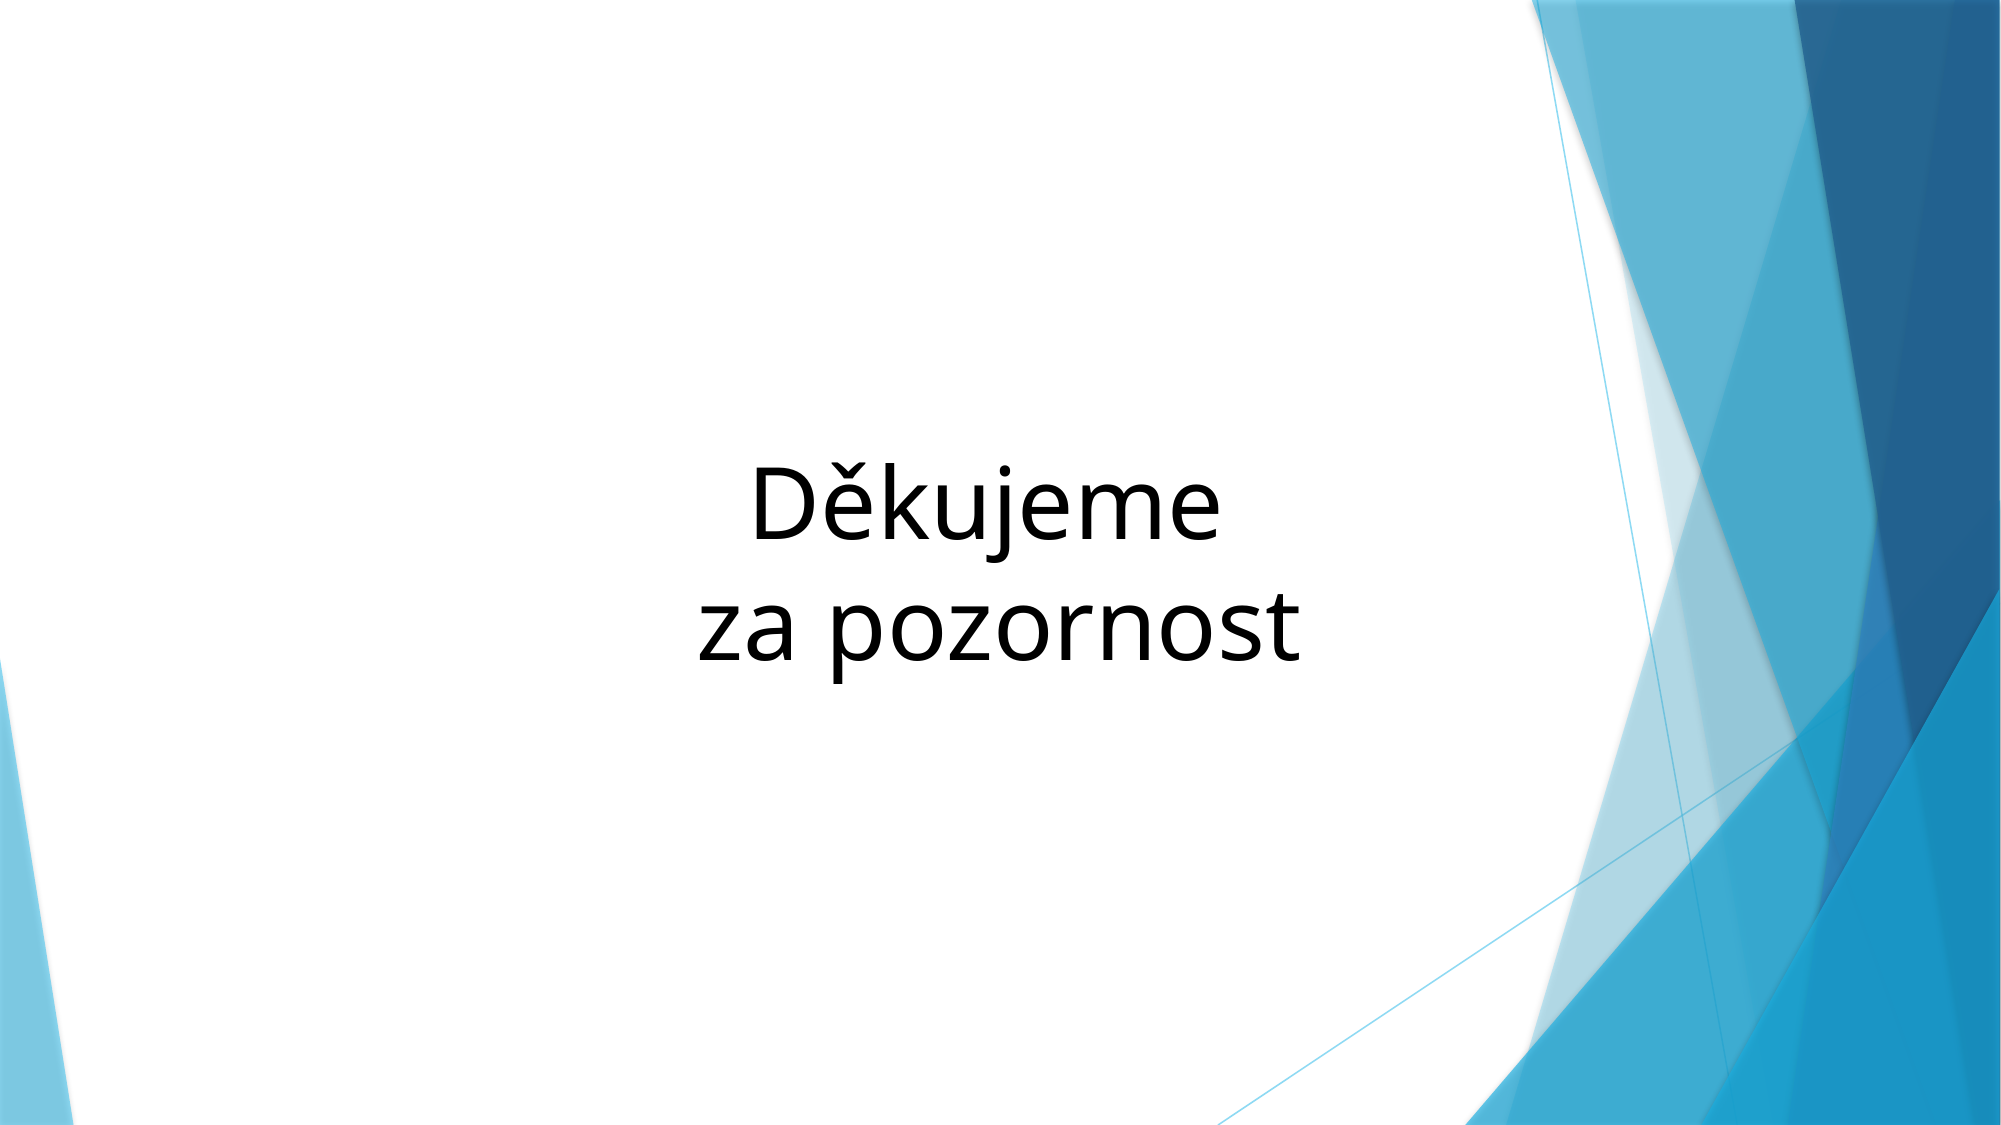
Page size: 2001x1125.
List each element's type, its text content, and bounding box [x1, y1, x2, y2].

text_box Děkujeme za pozornost [478, 432, 1520, 703]
